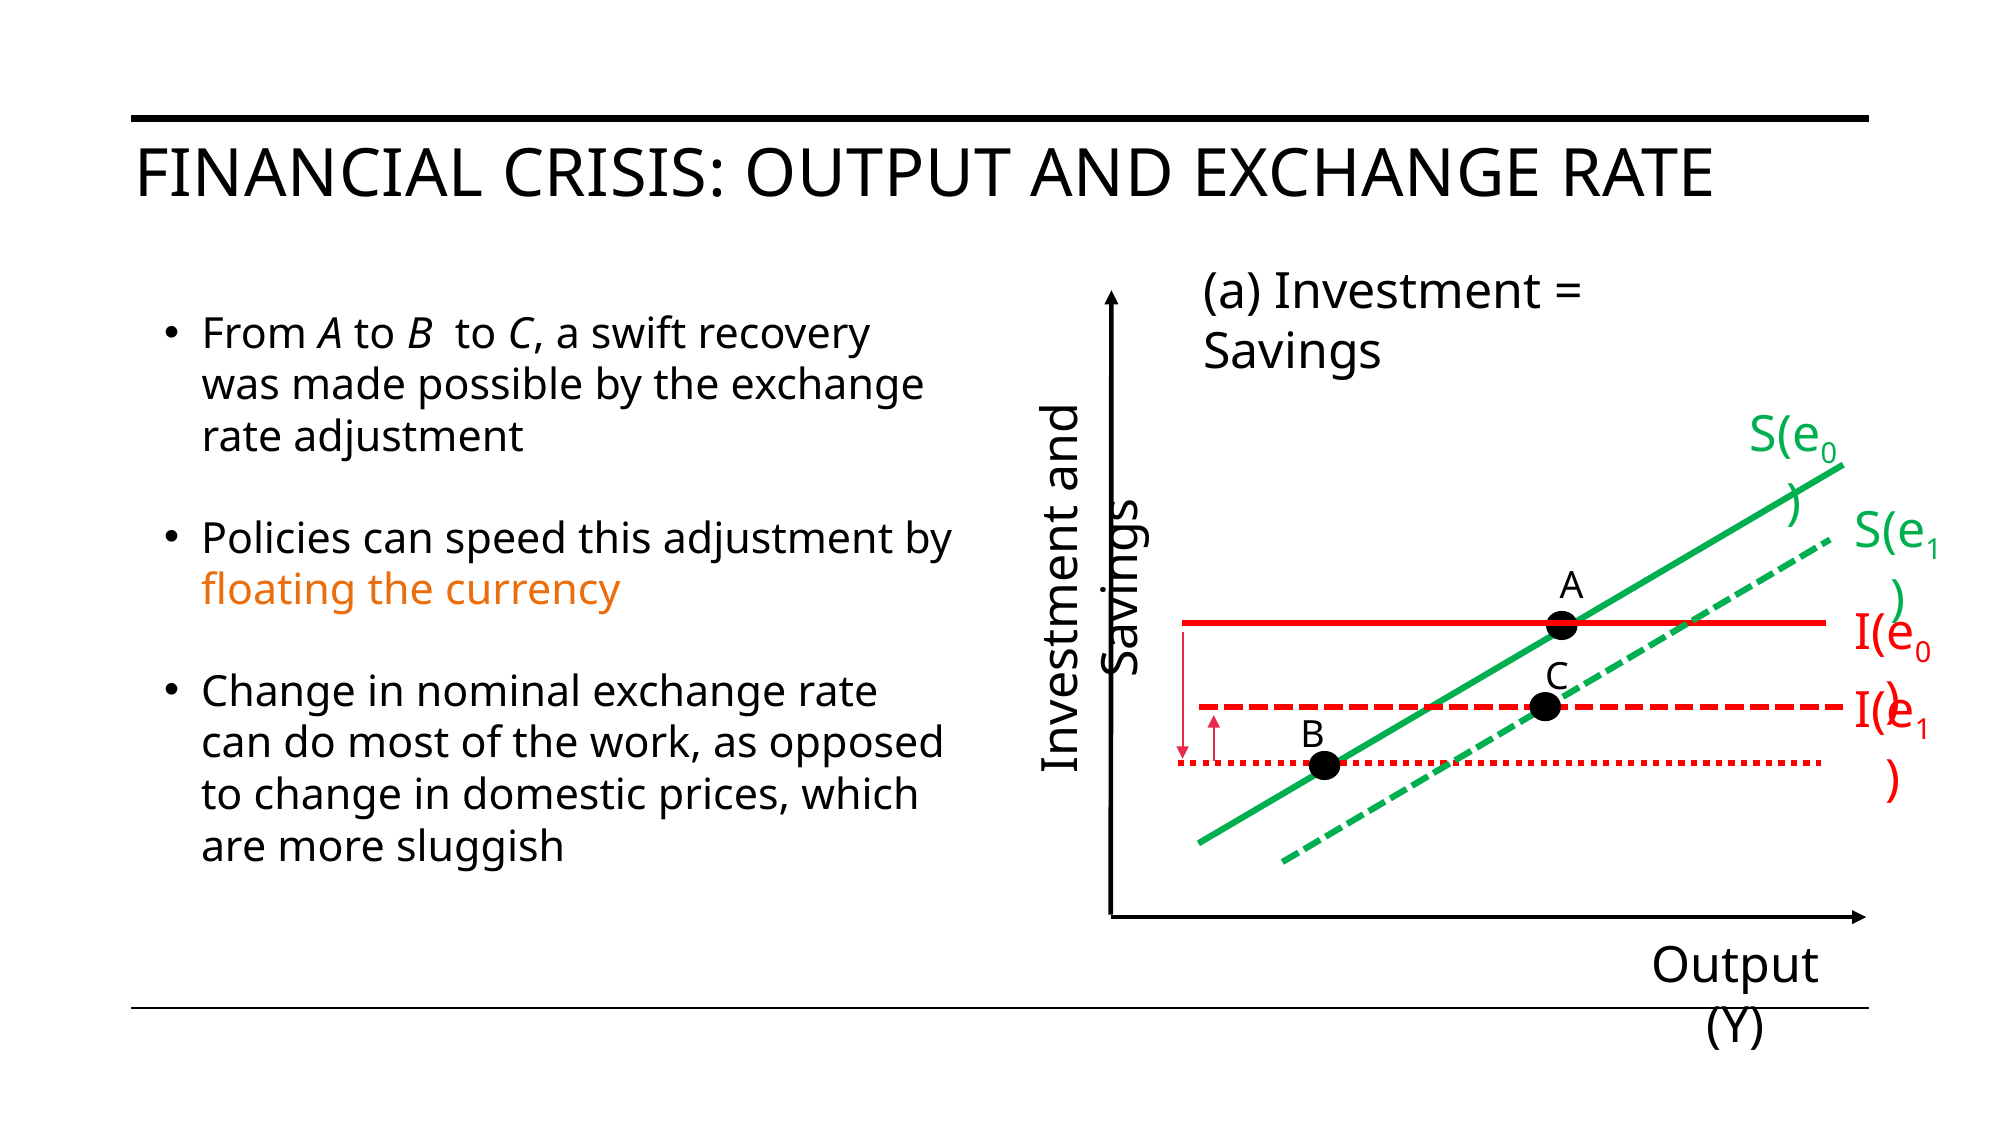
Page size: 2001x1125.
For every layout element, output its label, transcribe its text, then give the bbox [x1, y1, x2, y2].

list From A to B to C, a swift recovery was made possible by the exchange rate adjustment Policies can speed this adjustment by floating the currency Change in nominal exchange rate can do most of the work, as opposed to change in domestic prices, which are more sluggish [149, 298, 974, 1024]
title Financial crisis: output and exchange rate [119, 121, 1845, 340]
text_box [1019, 251, 1955, 990]
